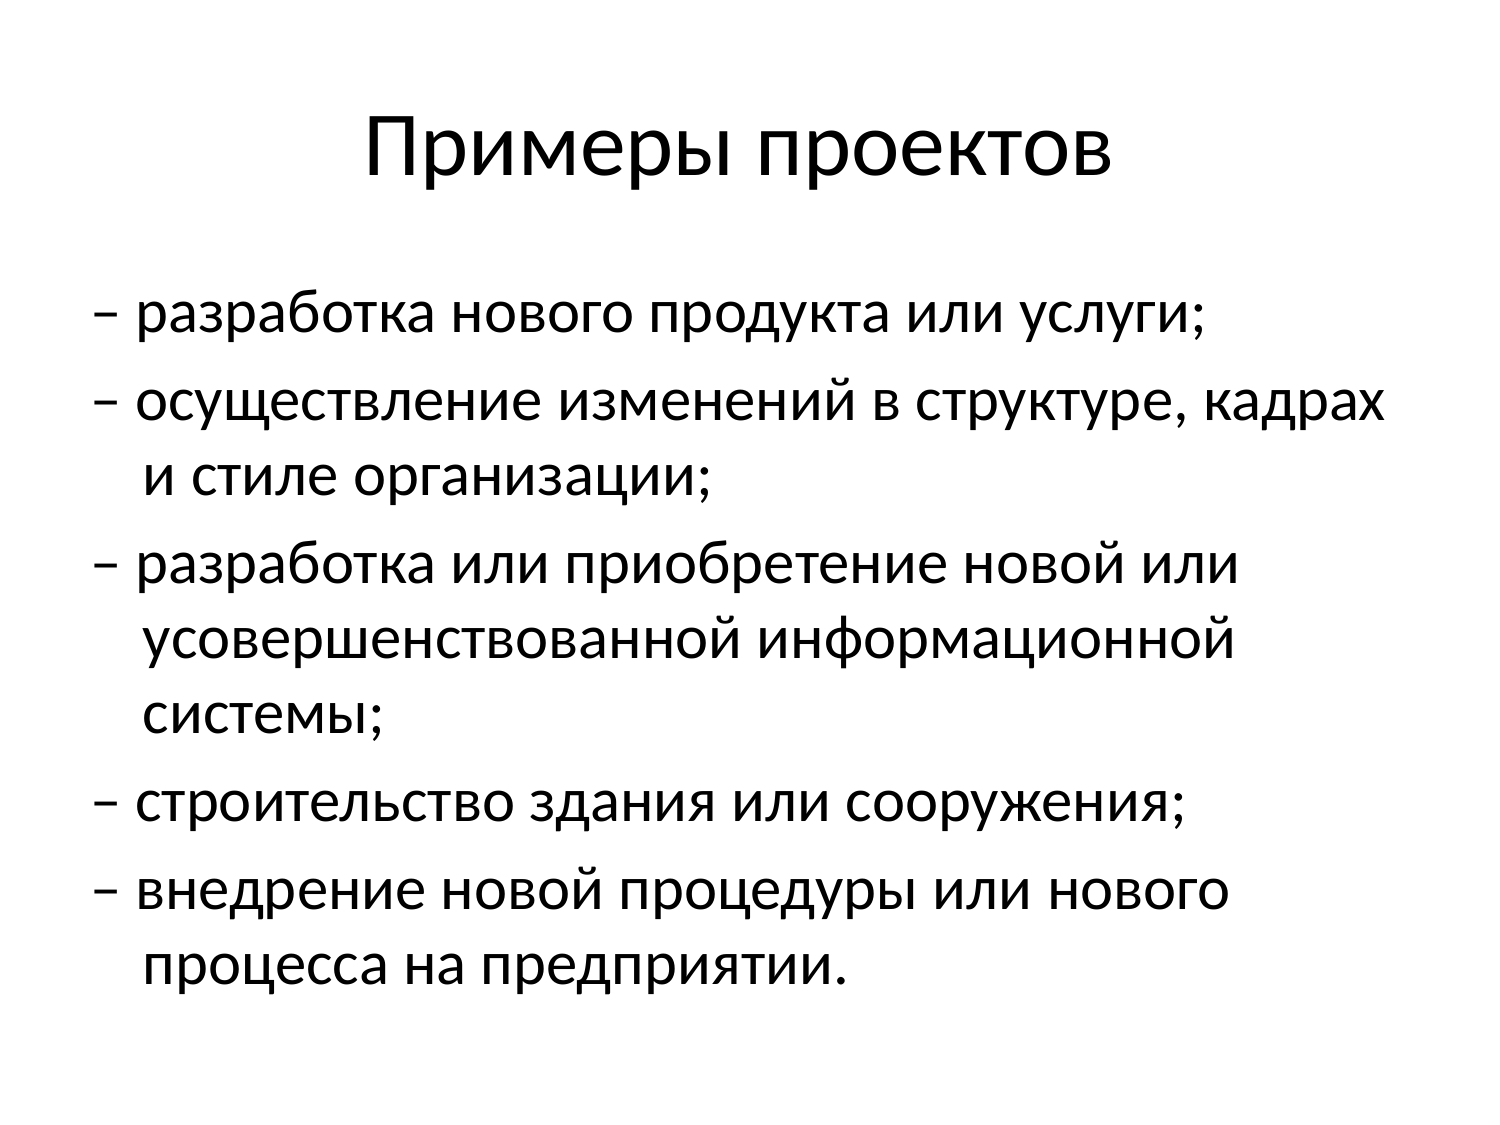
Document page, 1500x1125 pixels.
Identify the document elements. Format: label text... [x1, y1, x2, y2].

list – разработка нового продукта или услуги; – осуществление изменений в структуре, кадрах и стиле организации; – разработка или приобретение новой или усовершенствованной информационной системы; – строительство здания или сооружения; – внедрение новой процедуры или нового процесса на предприятии. [75, 262, 1425, 1005]
title Примеры проектов [75, 45, 1425, 233]
